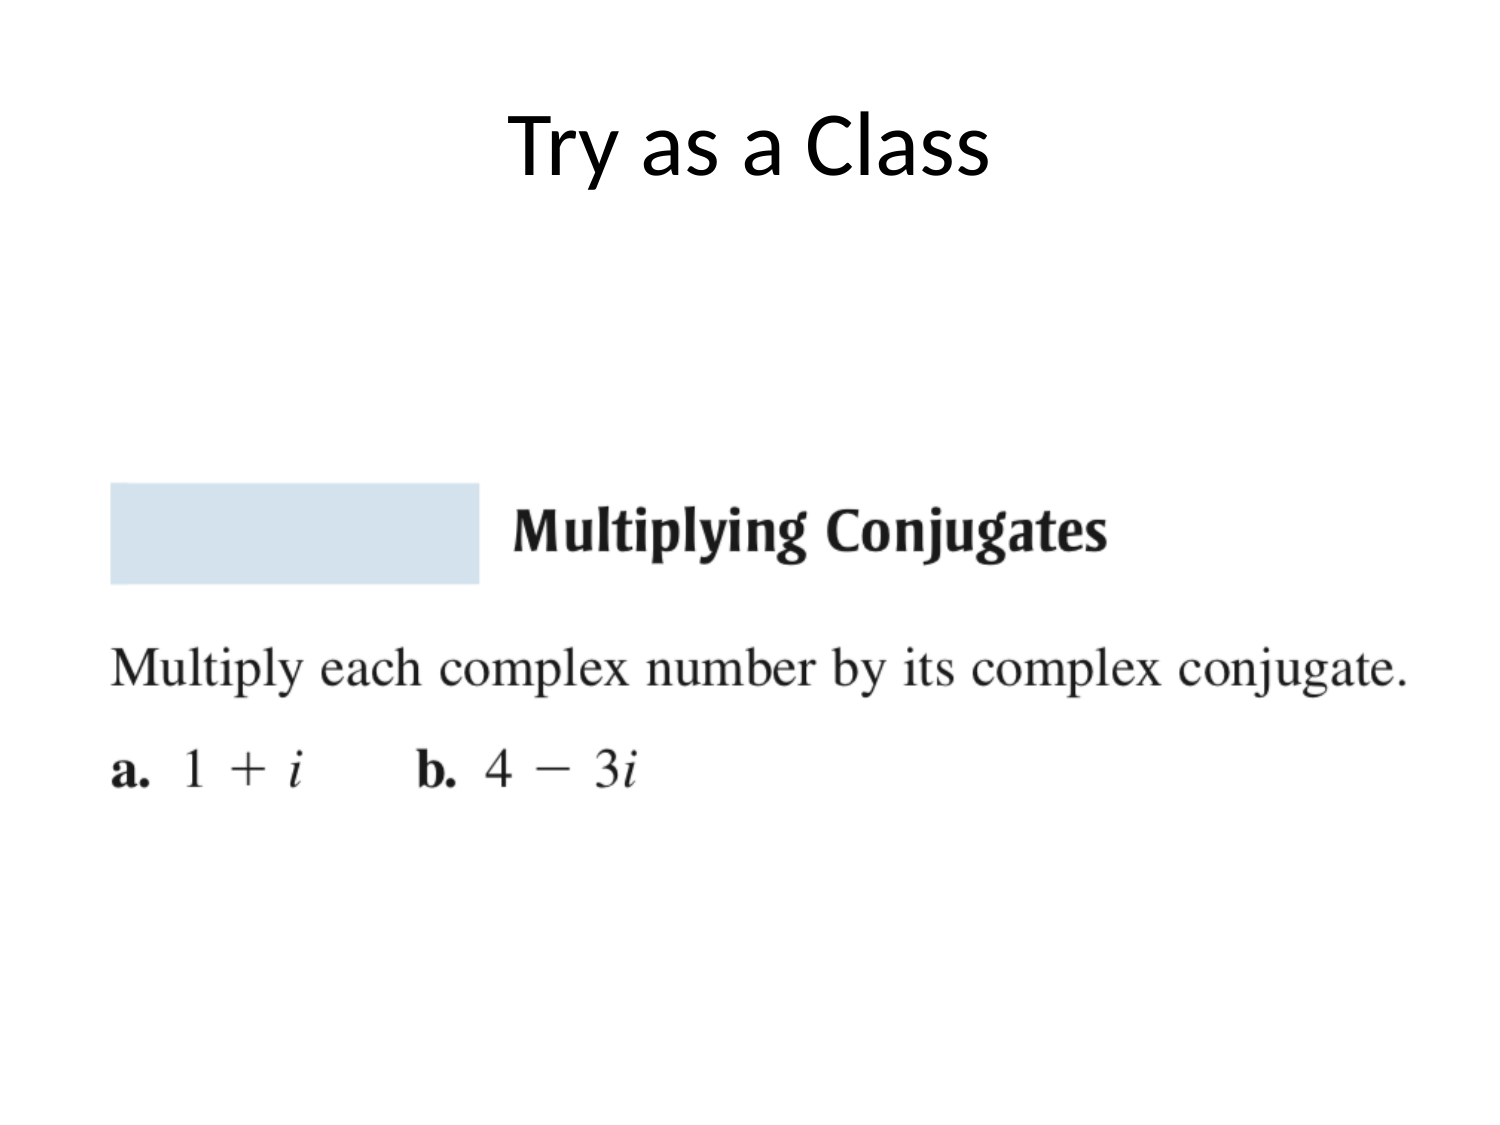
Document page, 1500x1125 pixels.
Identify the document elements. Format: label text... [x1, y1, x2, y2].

title Try as a Class [75, 45, 1425, 233]
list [74, 262, 1426, 1006]
